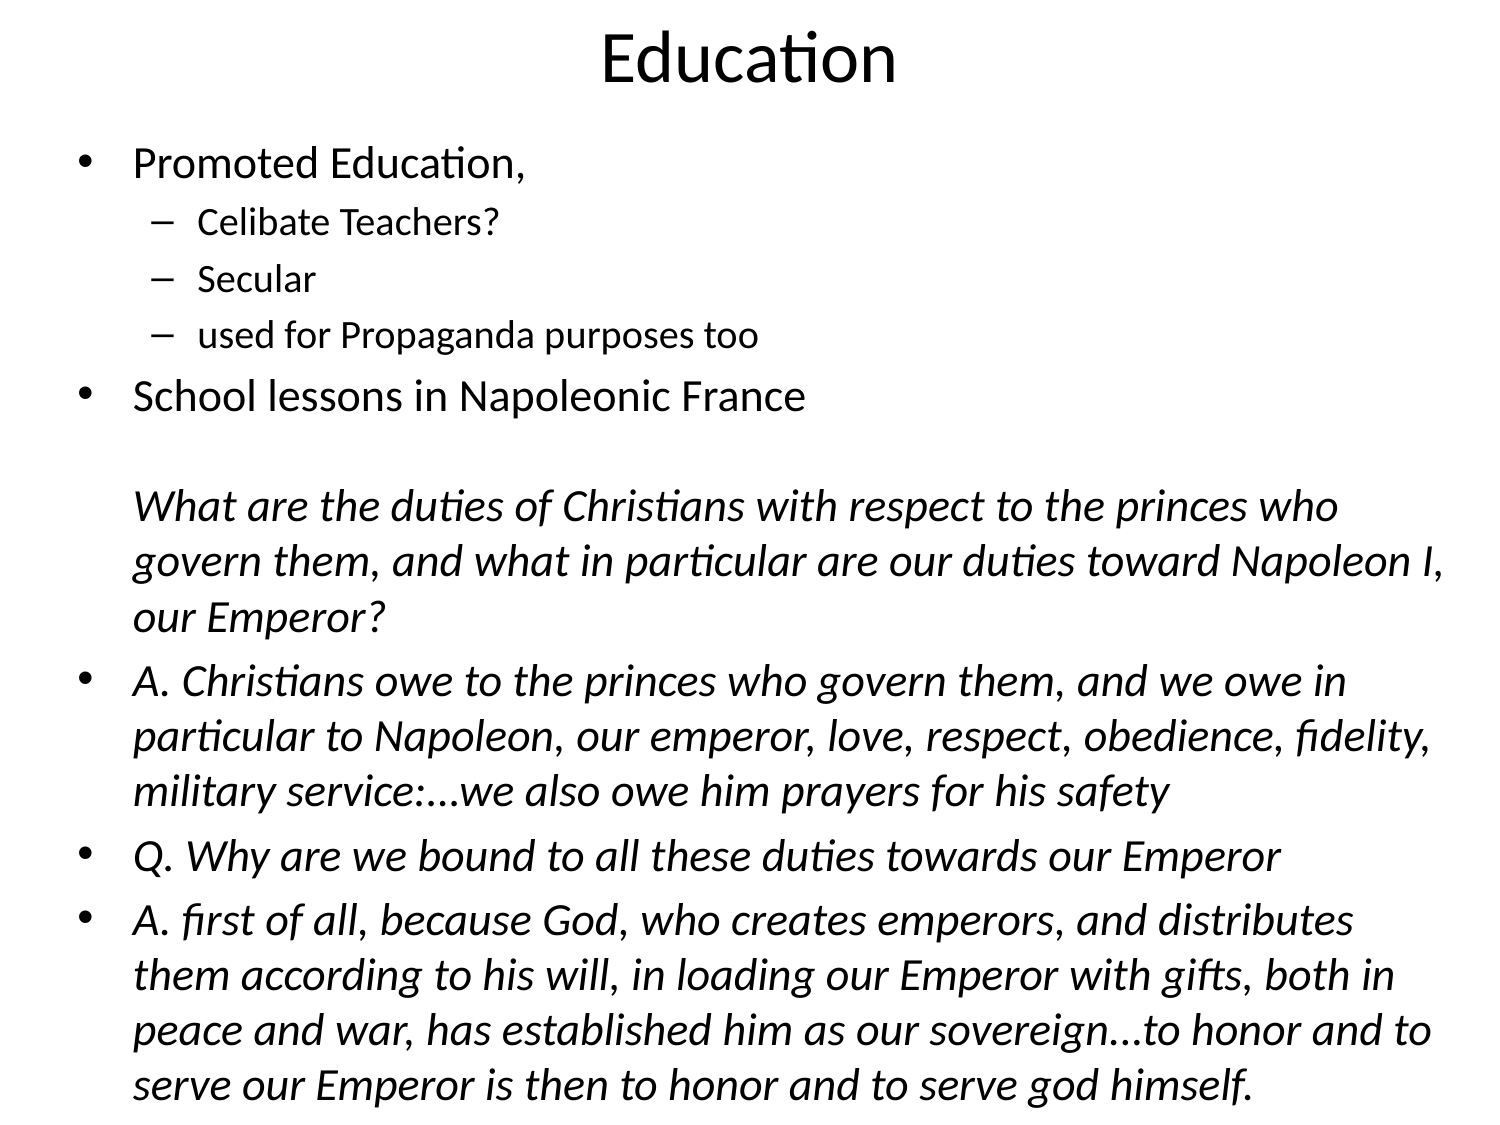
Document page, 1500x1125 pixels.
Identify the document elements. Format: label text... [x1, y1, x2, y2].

list Promoted Education, Celibate Teachers? Secular used for Propaganda purposes too School lessons in Napoleonic France What are the duties of Christians with respect to the princes who govern them, and what in particular are our duties toward Napoleon I, our Emperor? A. Christians owe to the princes who govern them, and we owe in particular to Napoleon, our emperor, love, respect, obedience, fidelity, military service:...we also owe him prayers for his safety Q. Why are we bound to all these duties towards our Emperor A. first of all, because God, who creates emperors, and distributes them according to his will, in loading our Emperor with gifts, both in peace and war, has established him as our sovereign...to honor and to serve our Emperor is then to honor and to serve god himself. [62, 125, 1463, 1125]
title Education [75, 0, 1425, 105]
